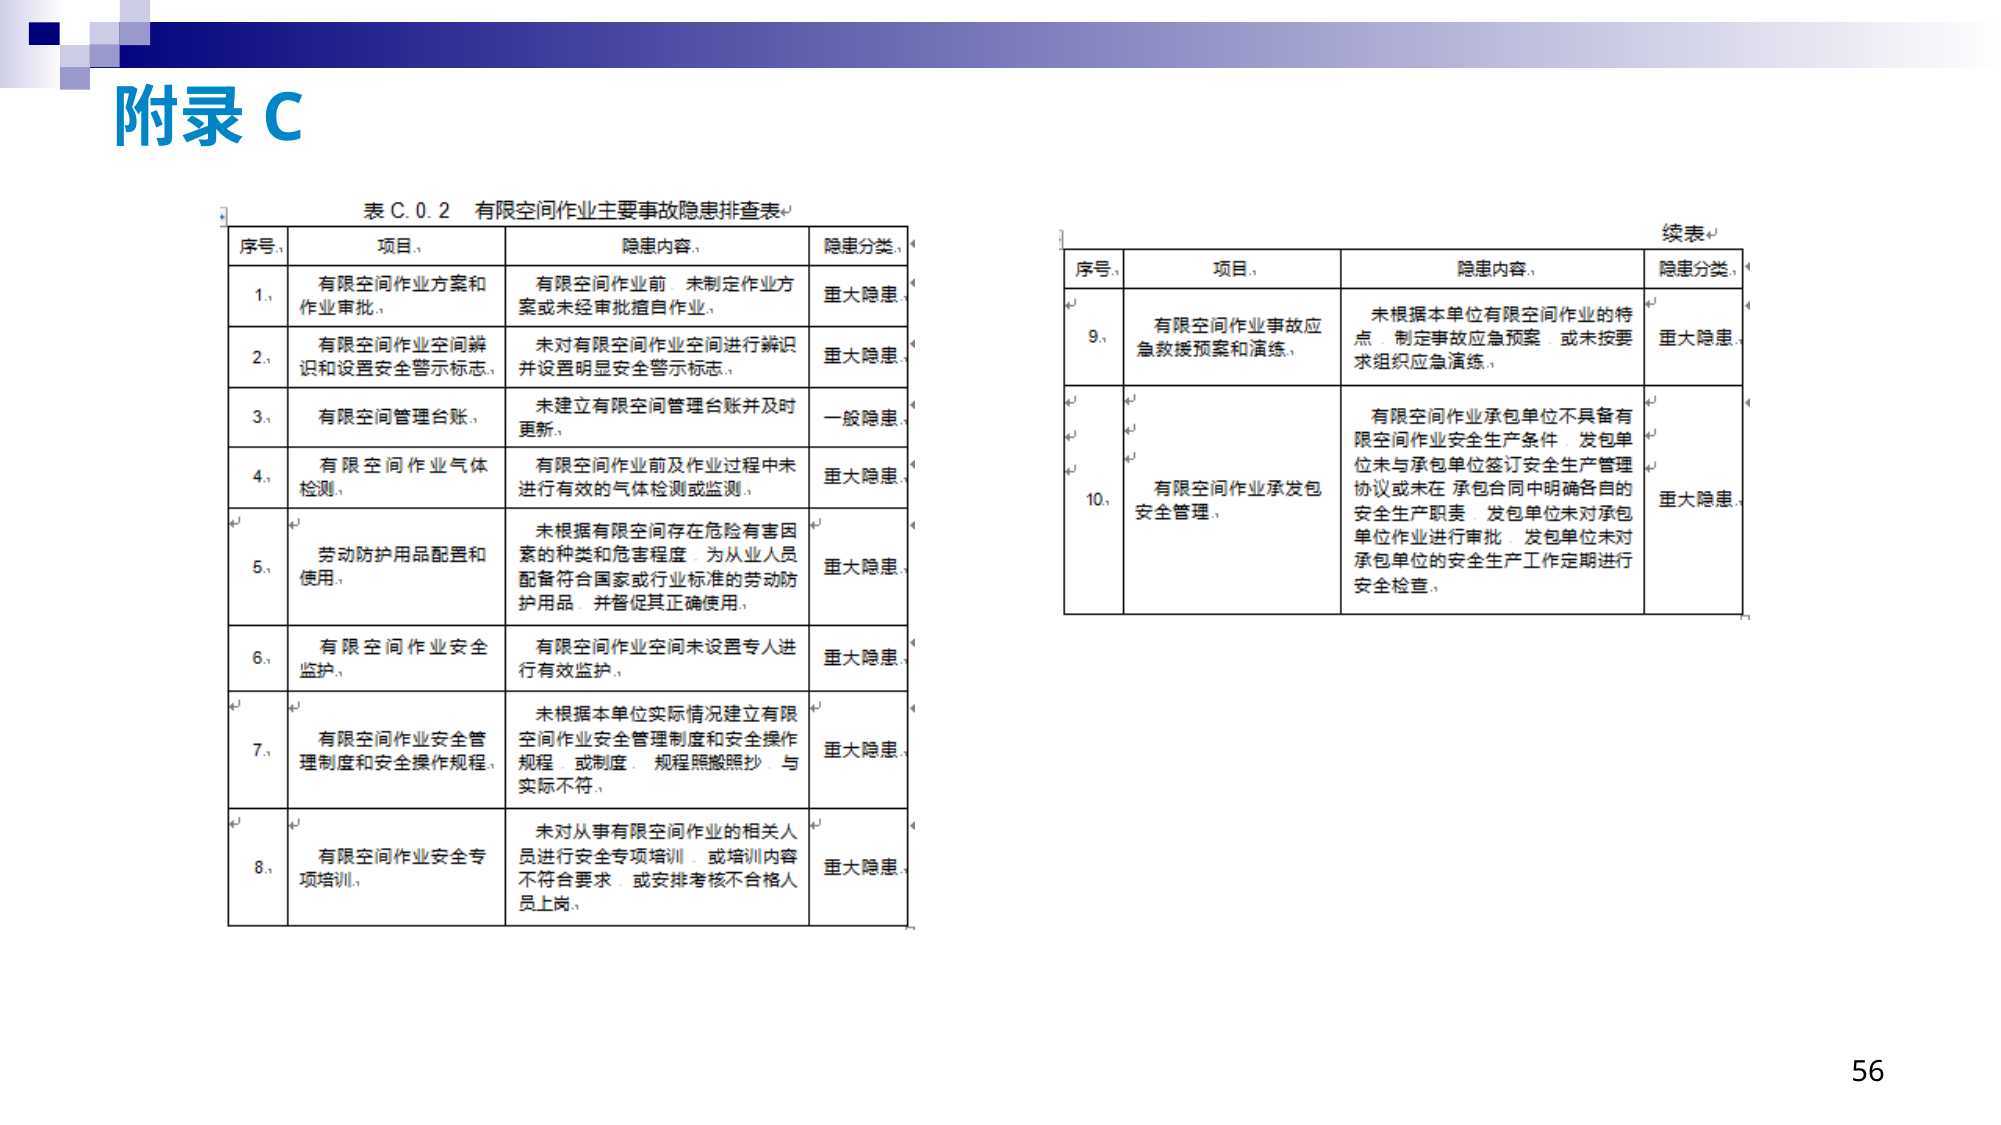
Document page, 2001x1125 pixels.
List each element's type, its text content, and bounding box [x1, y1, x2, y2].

slide_number 56 [1433, 1025, 1900, 1100]
picture [1058, 219, 1750, 621]
picture [220, 190, 915, 931]
title 附录C [90, 66, 327, 162]
